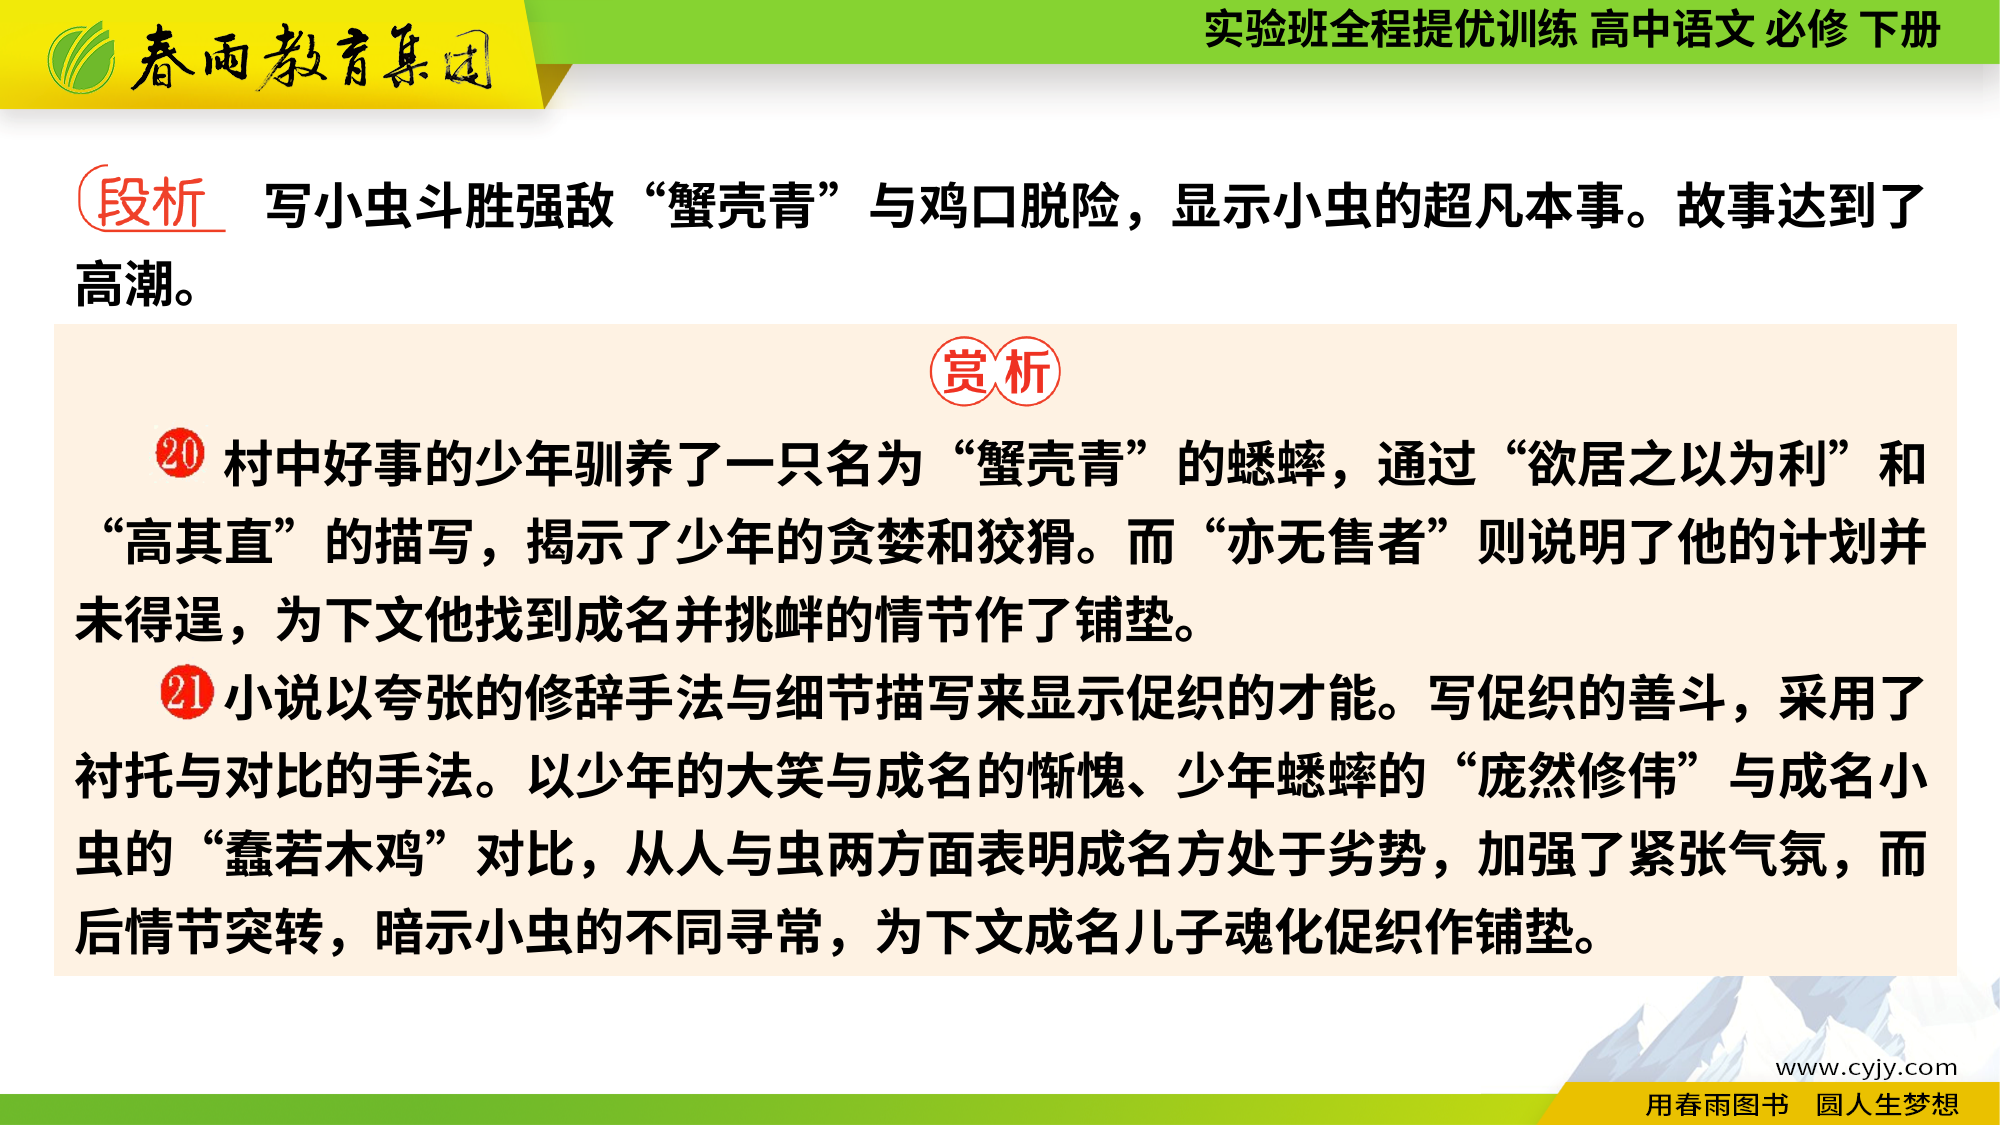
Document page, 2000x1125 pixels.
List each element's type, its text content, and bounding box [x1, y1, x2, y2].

text_box 写小虫斗胜强敌“蟹壳青”与鸡口脱险，显示小虫的超凡本事。故事达到了高潮。 [59, 148, 1944, 320]
picture [0, 0, 2000, 1125]
